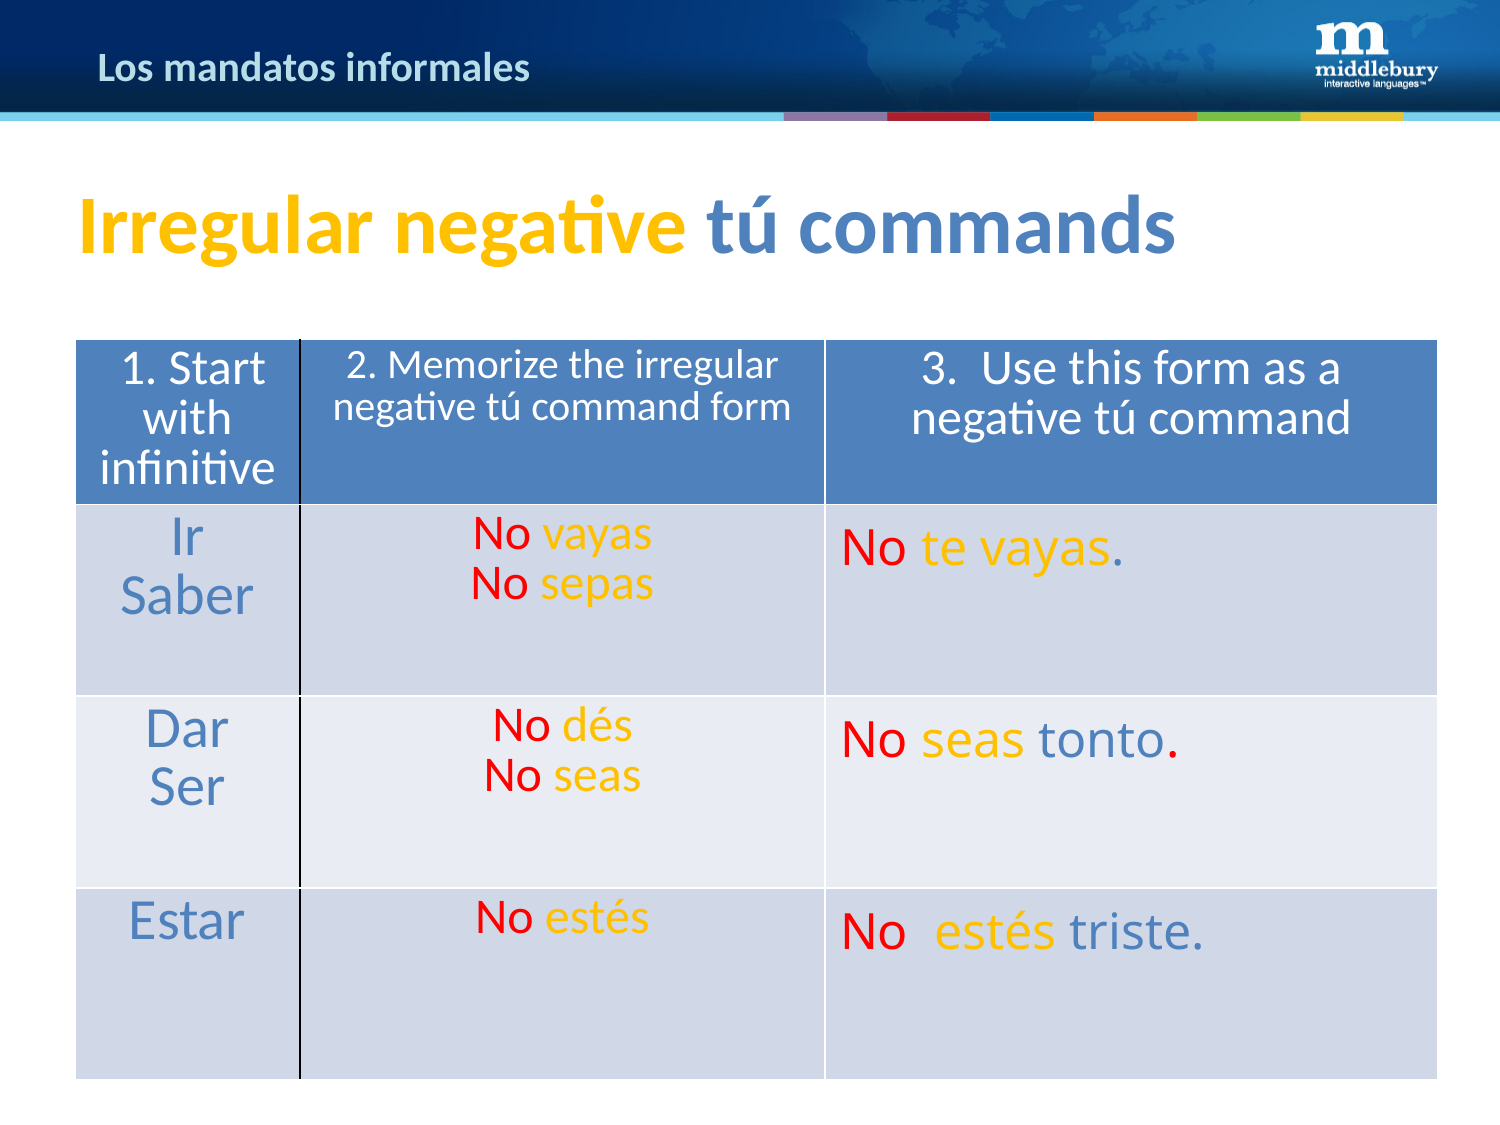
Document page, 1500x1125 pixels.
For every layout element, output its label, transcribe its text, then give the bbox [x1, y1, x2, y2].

table_cell No vayas No sepas [301, 505, 824, 695]
picture [0, 0, 1500, 121]
table_cell No estés triste. [826, 889, 1437, 1079]
table_cell Estar [76, 889, 299, 1079]
table_cell Dar Ser [76, 697, 299, 887]
table_cell No te vayas. [826, 505, 1437, 695]
table_header 2. Memorize the irregular negative tú command form [301, 340, 824, 504]
table_header 3. Use this form as a negative tú command [826, 340, 1437, 504]
text_box Irregular negative tú commands [62, 162, 1425, 278]
table_header 1. Start with infinitive [76, 340, 299, 504]
table_cell No seas tonto. [826, 697, 1437, 887]
table_cell No dés No seas [301, 697, 824, 887]
table_cell Ir Saber [76, 505, 299, 695]
table_cell No estés [301, 889, 824, 1079]
title Los mandatos informales [82, 24, 1245, 105]
